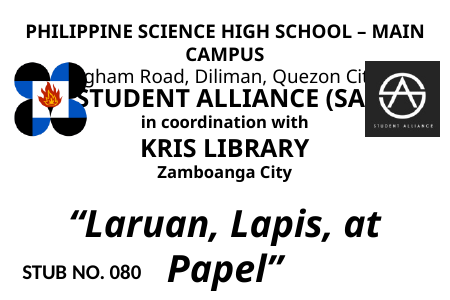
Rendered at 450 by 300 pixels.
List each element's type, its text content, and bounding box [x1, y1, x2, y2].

text_box “Laruan, Lapis, at Papel” [0, 192, 450, 298]
picture [12, 60, 88, 137]
text_box STUDENT ALLIANCE (SA) in coordination with KRIS LIBRARY Zamboanga City [0, 74, 450, 190]
text_box PHILIPPINE SCIENCE HIGH SCHOOL – MAIN CAMPUS Agham Road, Diliman, Quezon City [0, 12, 450, 74]
picture [364, 60, 441, 137]
text_box STUB NO. 080 [7, 251, 213, 292]
